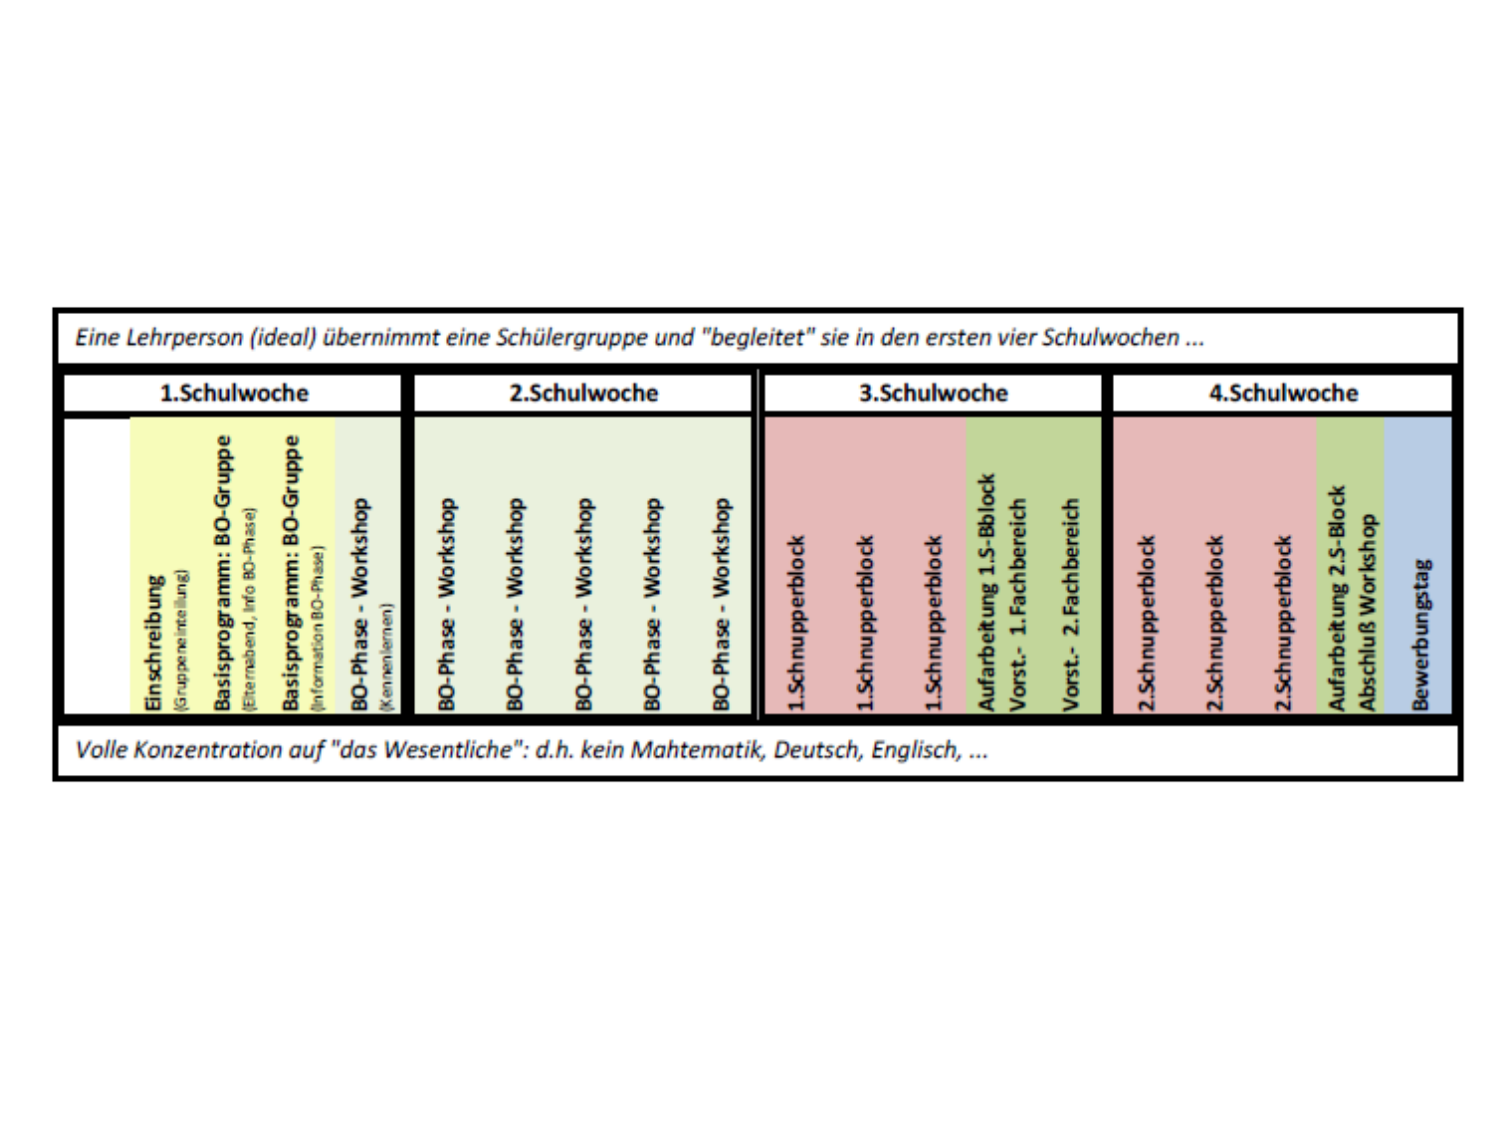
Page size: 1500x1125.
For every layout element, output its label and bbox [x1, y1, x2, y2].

list [27, 278, 1500, 825]
